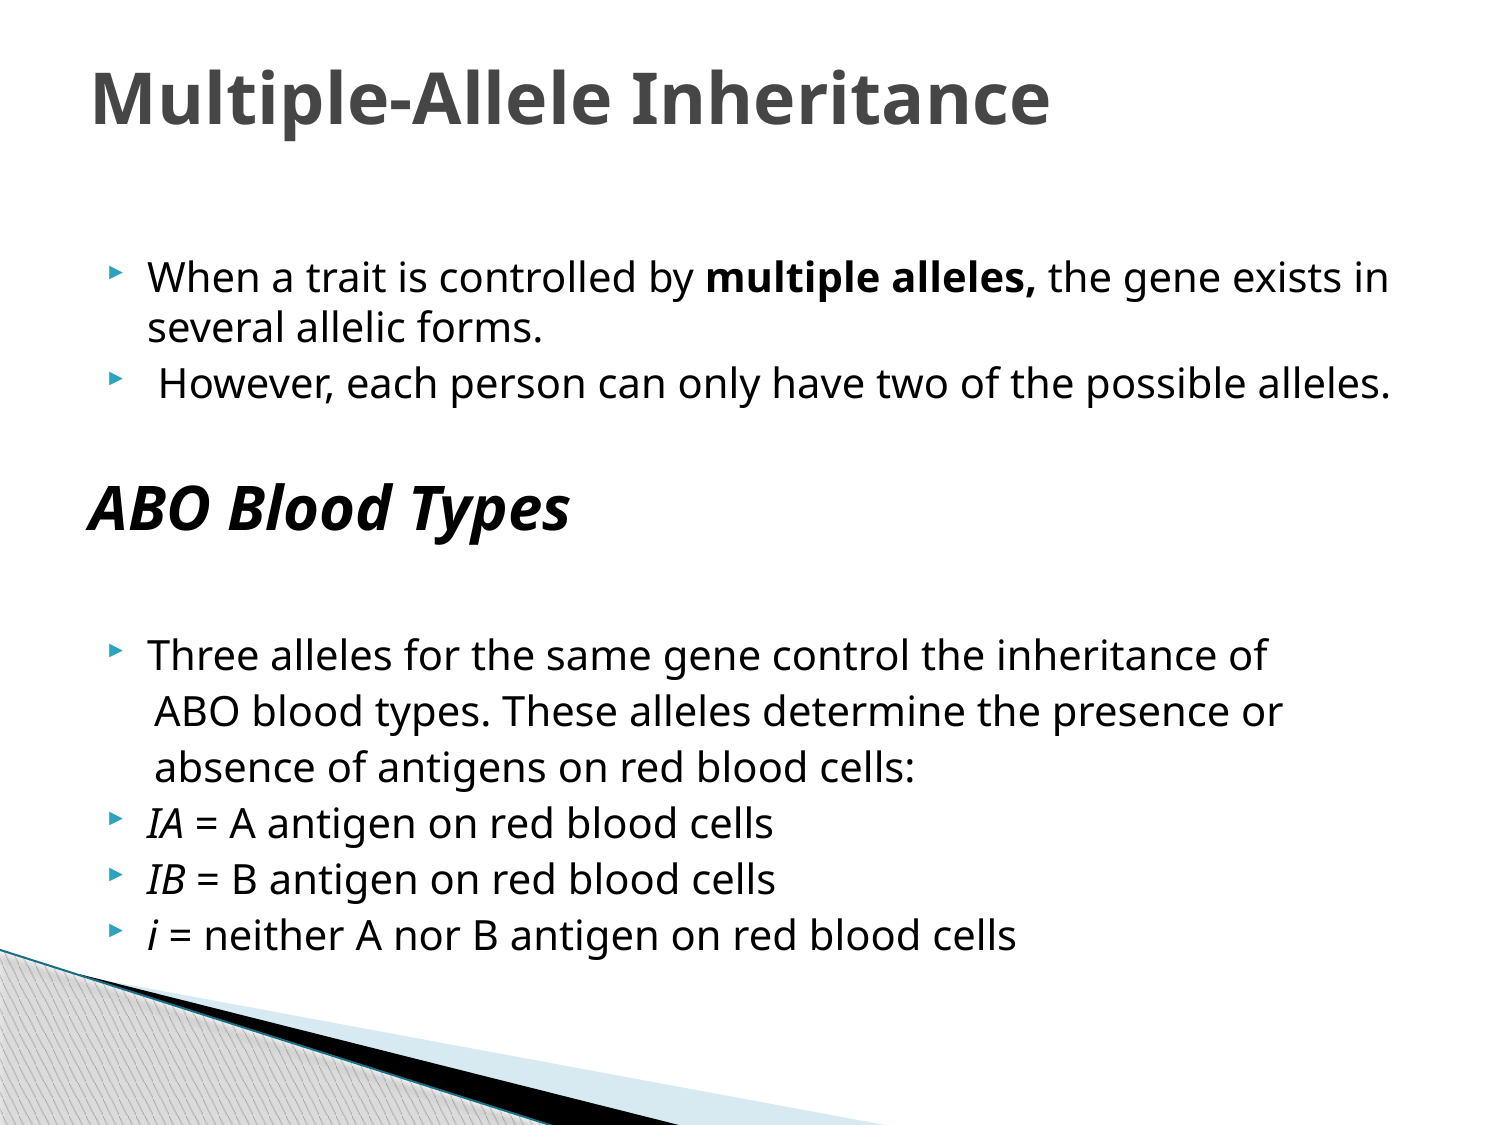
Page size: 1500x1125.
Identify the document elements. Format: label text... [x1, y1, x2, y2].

title Multiple-Allele Inheritance [75, 45, 1425, 233]
list When a trait is controlled by multiple alleles, the gene exists in several allelic forms. However, each person can only have two of the possible alleles. ABO Blood Types Three alleles for the same gene control the inheritance of ABO blood types. These alleles determine the presence or absence of antigens on red blood cells: IA = A antigen on red blood cells IB = B antigen on red blood cells i = neither A nor B antigen on red blood cells [75, 243, 1425, 986]
